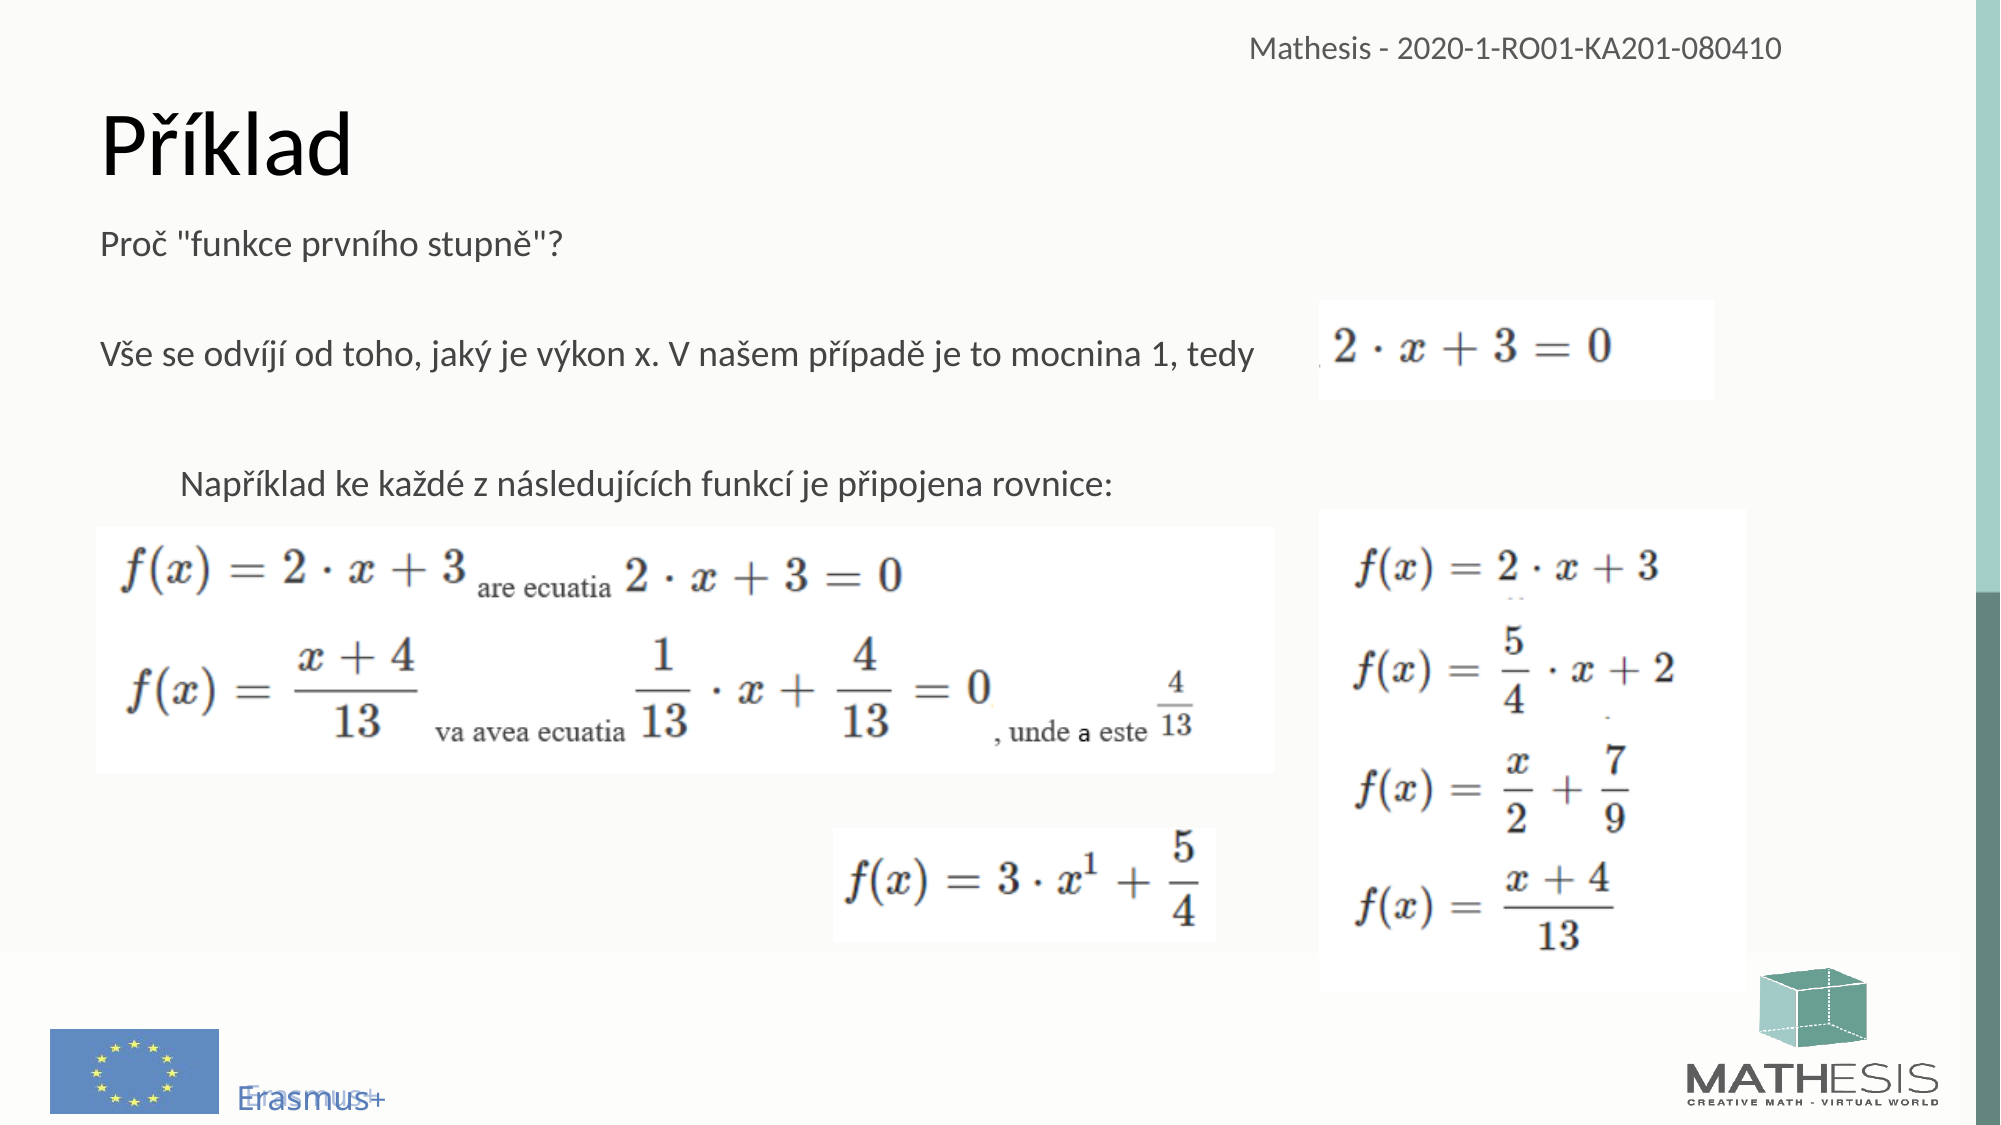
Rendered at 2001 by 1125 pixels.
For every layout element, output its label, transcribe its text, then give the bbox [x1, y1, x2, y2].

text_box Δ>0 [1664, 928, 1961, 1125]
text_box Proč "funkce prvního stupně"? Vše se odvíjí od toho, jaký je výkon x. V našem případě je to mocnina 1, tedy [85, 209, 1419, 381]
picture [1319, 300, 1714, 400]
text_box Například ke každé z následujících funkcí je připojena rovnice: [165, 448, 1130, 512]
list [1319, 509, 1747, 992]
picture [96, 527, 1275, 773]
title Příklad [85, 76, 1786, 318]
picture [832, 828, 1217, 942]
text_box Δ>0 [50, 1029, 219, 1114]
text_box Δ>0 [1976, 0, 2000, 1125]
